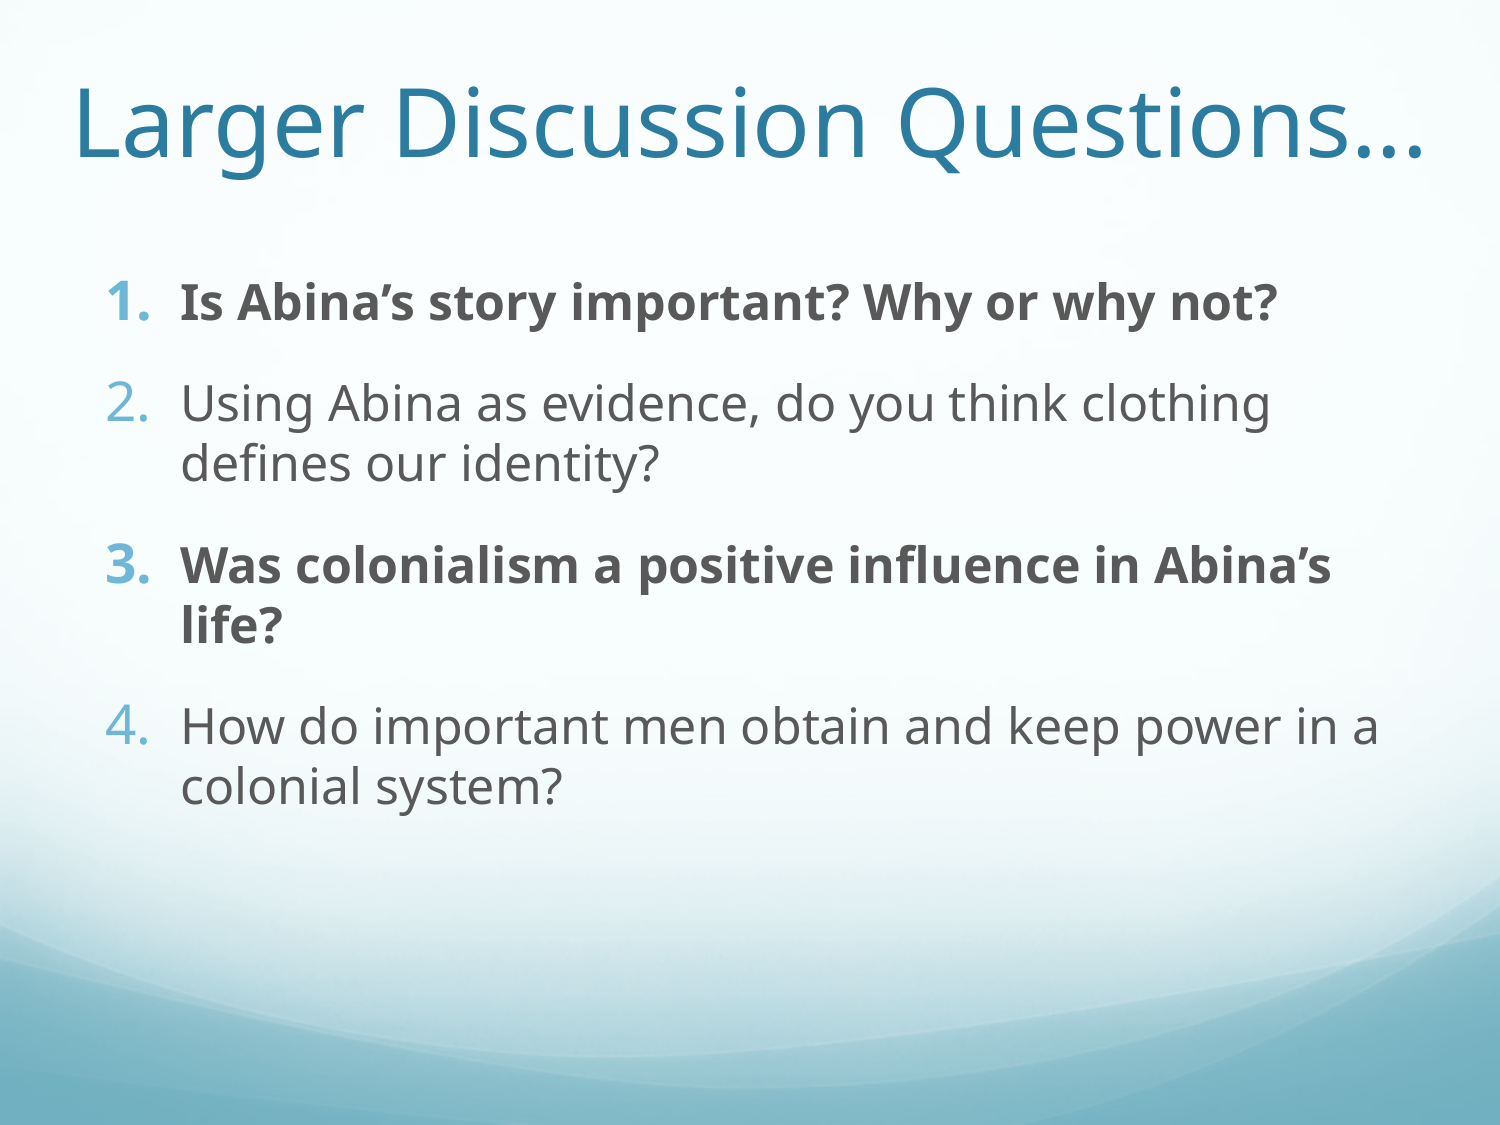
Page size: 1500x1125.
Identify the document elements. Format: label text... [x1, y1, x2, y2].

list Is Abina’s story important? Why or why not? Using Abina as evidence, do you think clothing defines our identity? Was colonialism a positive influence in Abina’s life? How do important men obtain and keep power in a colonial system? [90, 262, 1410, 975]
title Larger Discussion Questions... [0, 17, 1500, 185]
